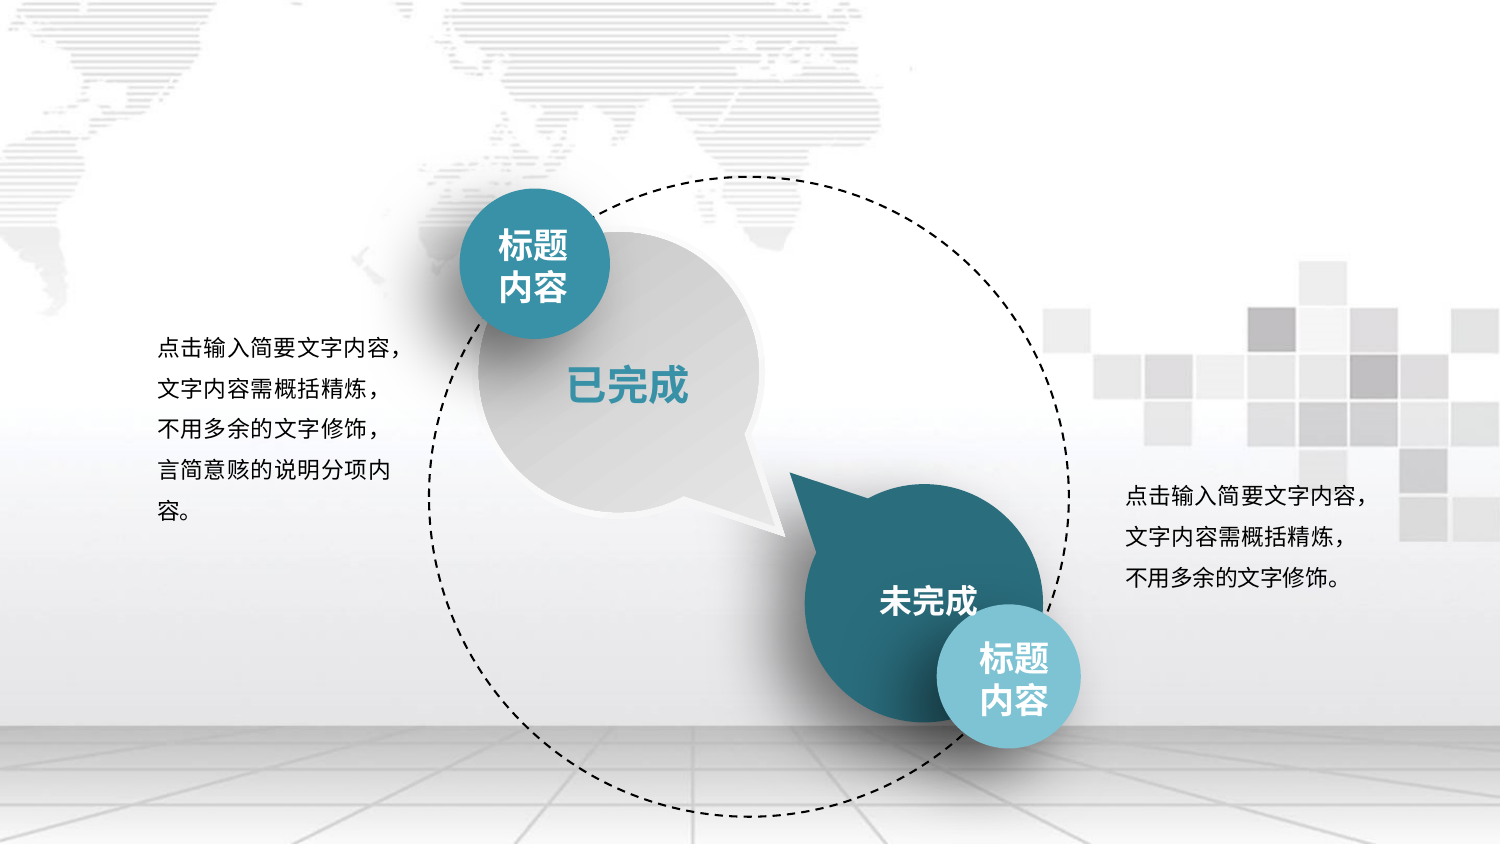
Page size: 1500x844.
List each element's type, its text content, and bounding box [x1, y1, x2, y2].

picture [0, 0, 1500, 844]
text_box 点击输入简要文字内容，文字内容需概括精炼，不用多余的文字修饰，言简意赅的说明分项内容。 [157, 320, 391, 524]
text_box [801, 473, 1046, 707]
text_box 未完成 [864, 573, 994, 628]
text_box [503, 212, 797, 594]
text_box [426, 397, 857, 819]
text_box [459, 188, 611, 340]
text_box [615, 174, 1071, 588]
text_box 点击输入简要文字内容，文字内容需概括精炼，不用多余的文字修饰。 [1125, 468, 1357, 591]
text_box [936, 604, 1083, 749]
